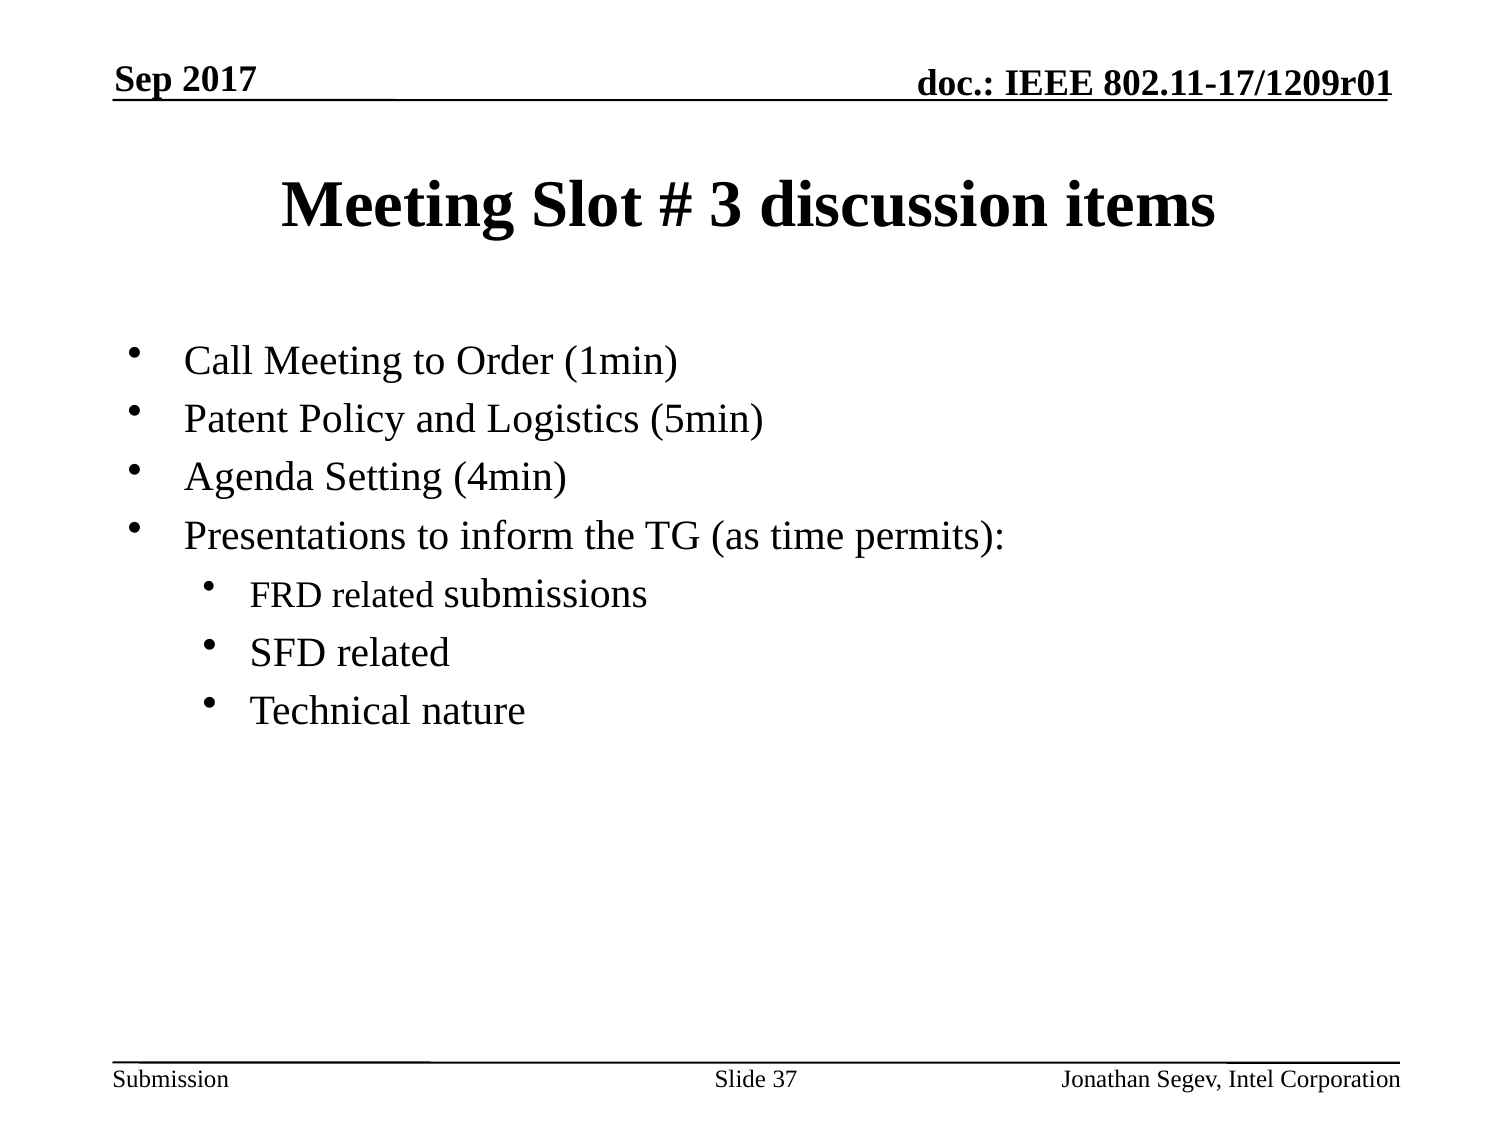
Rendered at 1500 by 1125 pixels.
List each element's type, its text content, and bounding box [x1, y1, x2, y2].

title Meeting Slot # 3 discussion items [112, 112, 1388, 288]
slide_number Slide 37 [712, 1061, 800, 1123]
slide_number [114, 54, 423, 100]
list Call Meeting to Order (1min) Patent Policy and Logistics (5min) Agenda Setting (4min) Presentations to inform the TG (as time permits): FRD related submissions SFD related Technical nature [112, 324, 1388, 1000]
footer Jonathan Segev, Intel Corporation [878, 1061, 1402, 1093]
